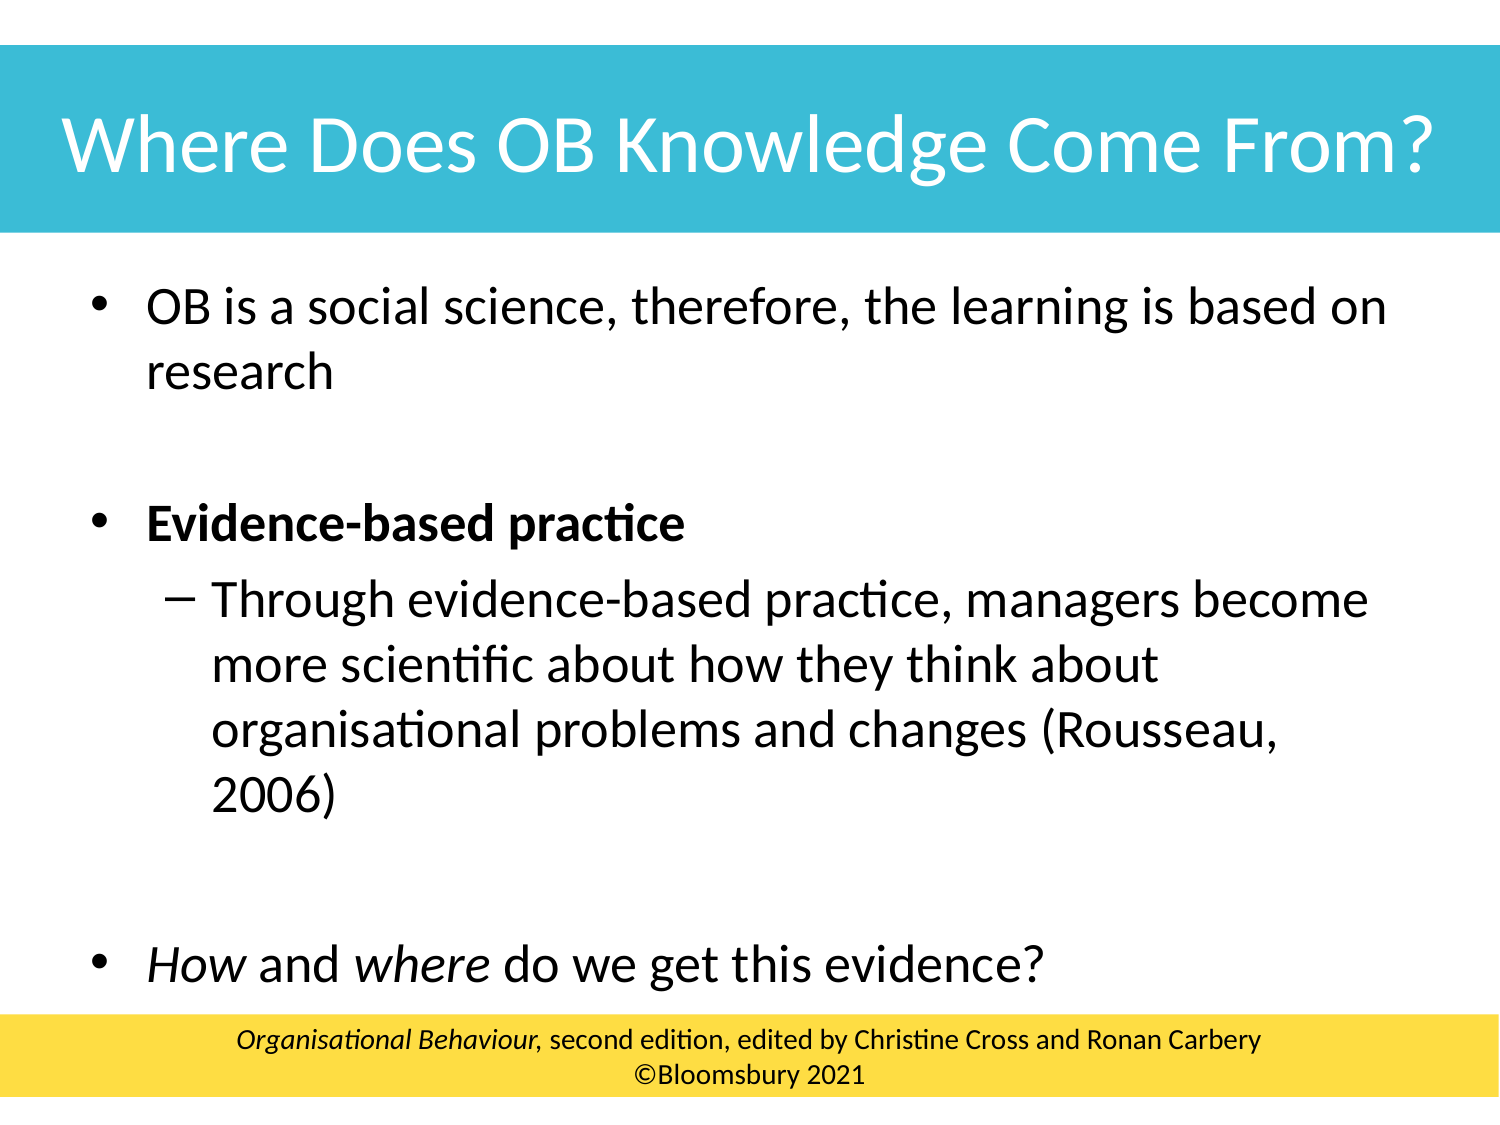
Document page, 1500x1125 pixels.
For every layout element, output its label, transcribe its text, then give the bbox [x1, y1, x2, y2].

title Where Does OB Knowledge Come From? [0, 45, 1500, 233]
list OB is a social science, therefore, the learning is based on research Evidence-based practice Through evidence-based practice, managers become more scientific about how they think about organisational problems and changes (Rousseau, 2006) How and where do we get this evidence? [75, 262, 1425, 1005]
